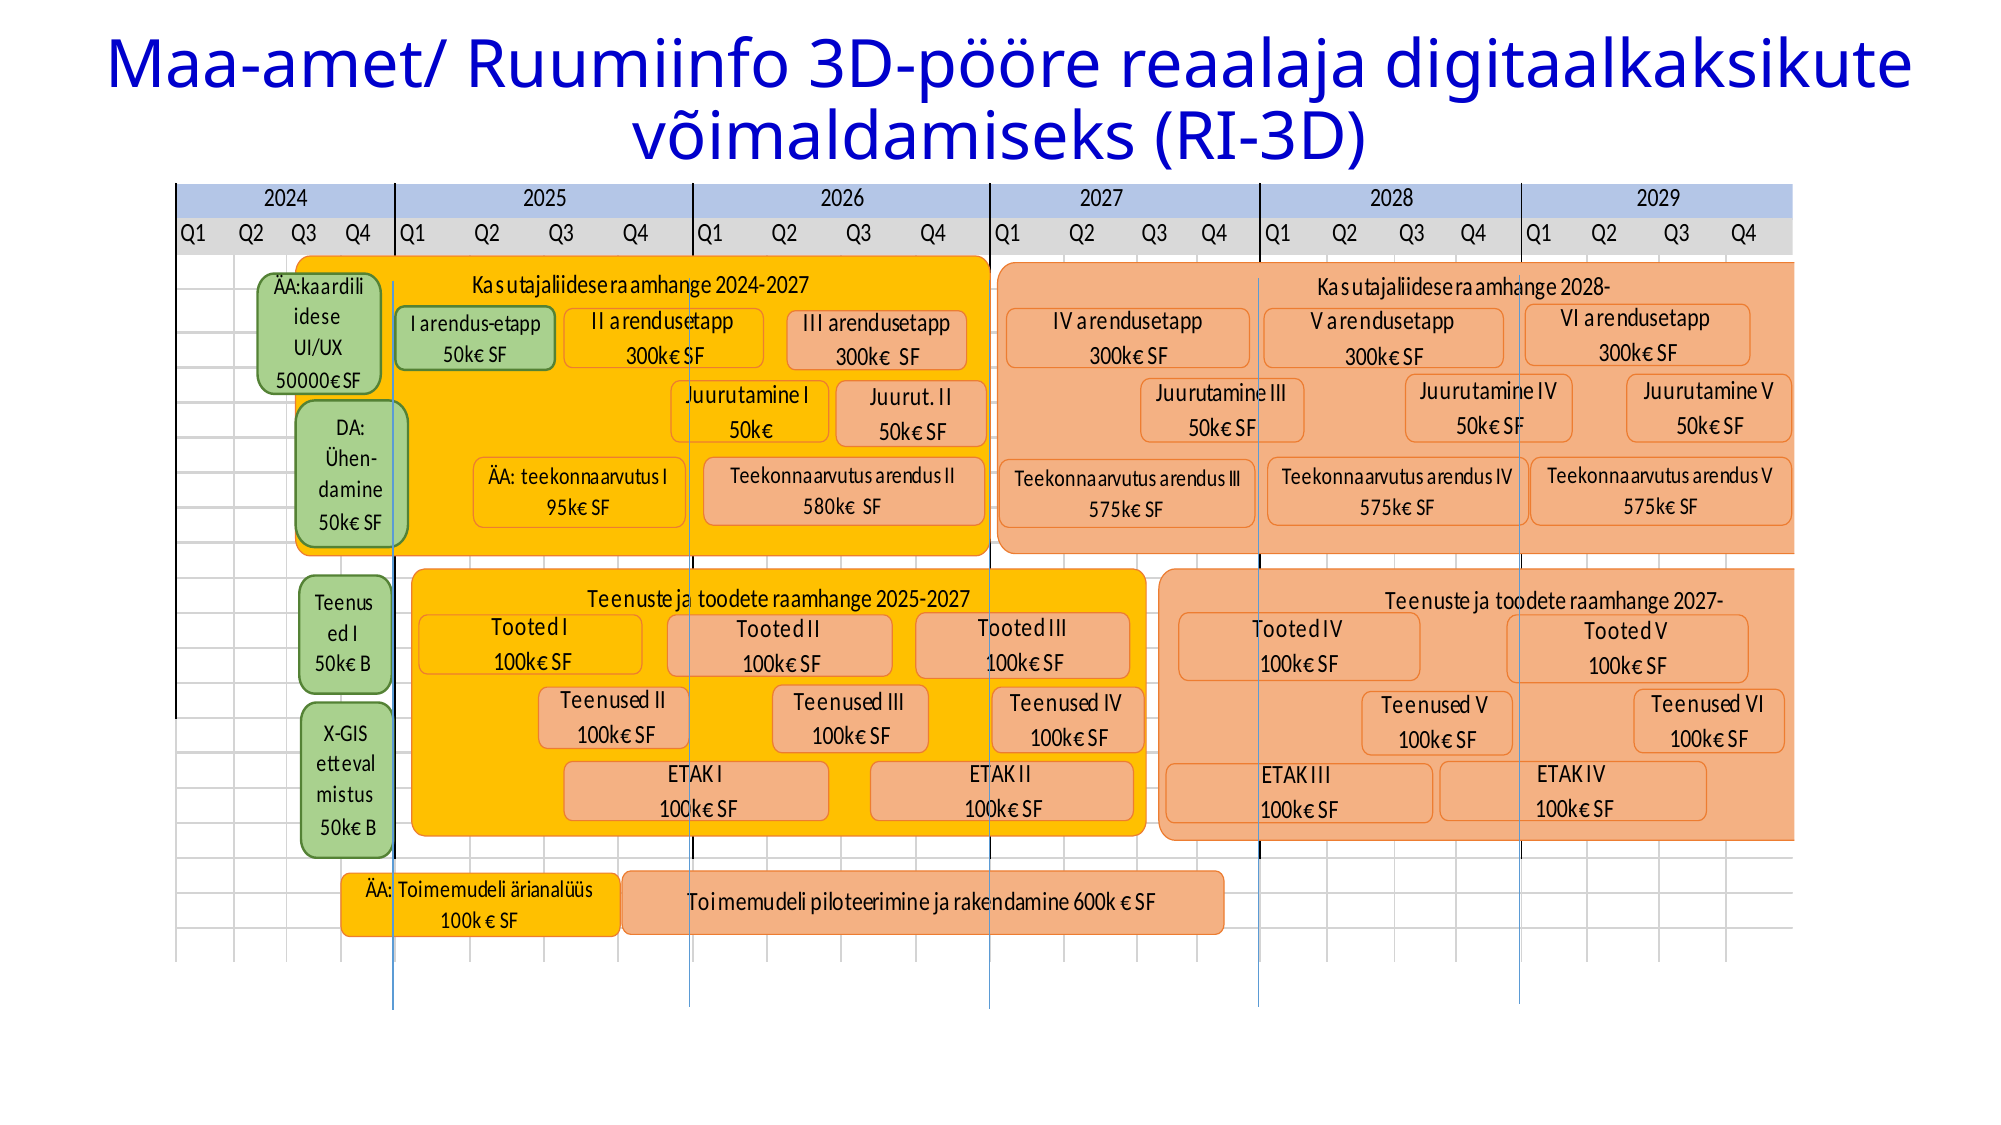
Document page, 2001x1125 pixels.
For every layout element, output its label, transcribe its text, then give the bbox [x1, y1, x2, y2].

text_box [174, 182, 1795, 964]
title Maa-amet/ Ruumiinfo 3D-pööre reaalaja digitaalkaksikute võimaldamiseks (RI-3D) [0, 0, 2000, 205]
